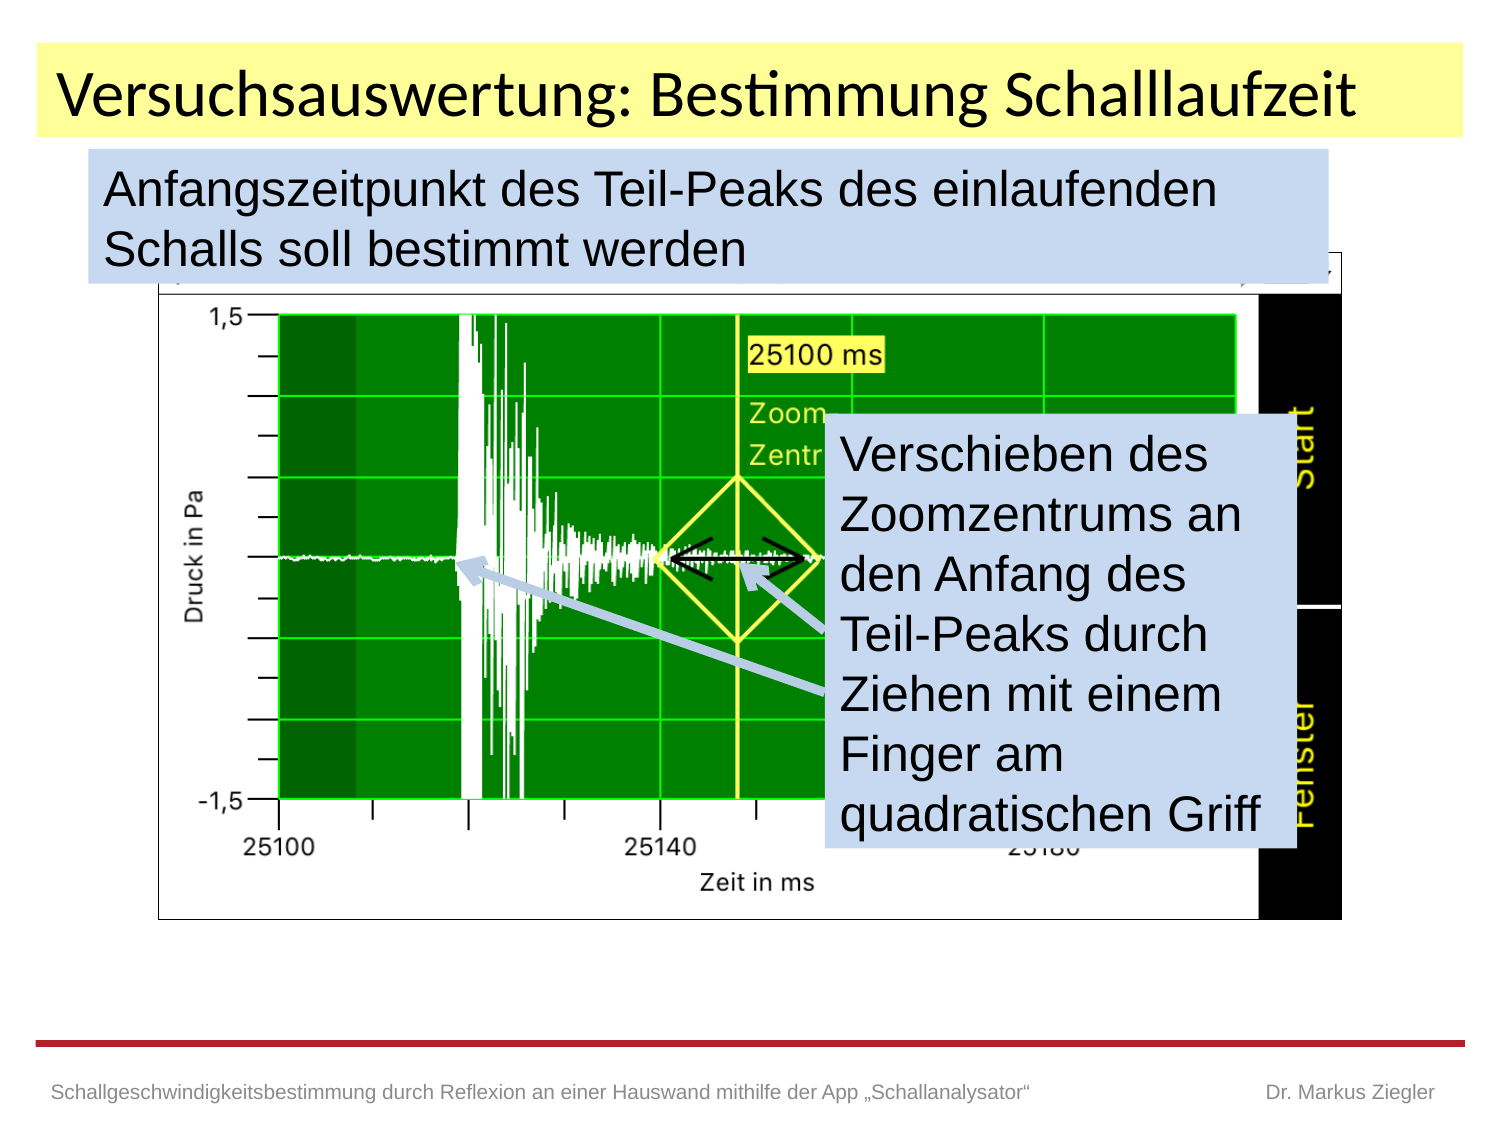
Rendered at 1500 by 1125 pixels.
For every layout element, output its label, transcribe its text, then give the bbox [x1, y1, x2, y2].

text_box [454, 562, 825, 693]
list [158, 252, 1342, 920]
footer Schallgeschwindigkeitsbestimmung durch Reflexion an einer Hauswand mithilfe der App „Schallanalysator“ Dr. Markus Ziegler [35, 1061, 1459, 1122]
title Versuchsauswertung: Bestimmung Schalllaufzeit [41, 42, 1459, 149]
text_box Anfangszeitpunkt des Teil-Peaks des einlaufenden Schalls soll bestimmt werden [88, 148, 1329, 284]
